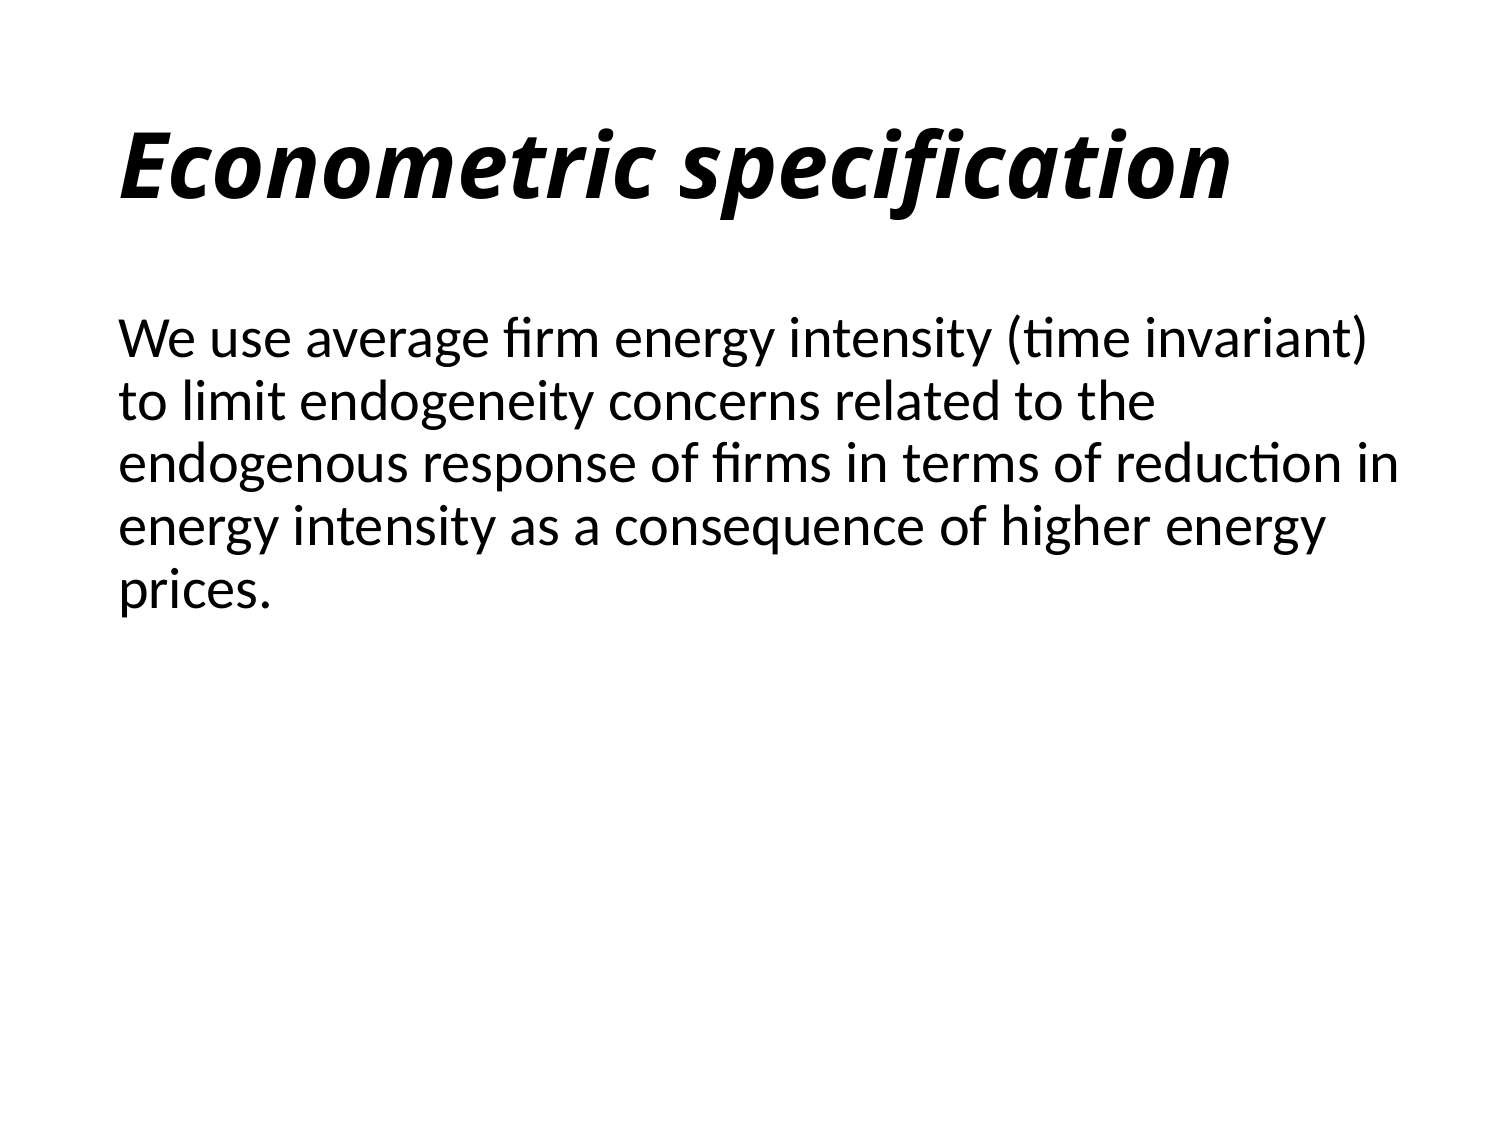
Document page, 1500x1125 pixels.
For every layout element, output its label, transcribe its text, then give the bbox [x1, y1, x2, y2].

list We use average firm energy intensity (time invariant) to limit endogeneity concerns related to the endogenous response of firms in terms of reduction in energy intensity as a consequence of higher energy prices. [103, 299, 1427, 1092]
title Econometric specification [103, 59, 1397, 278]
